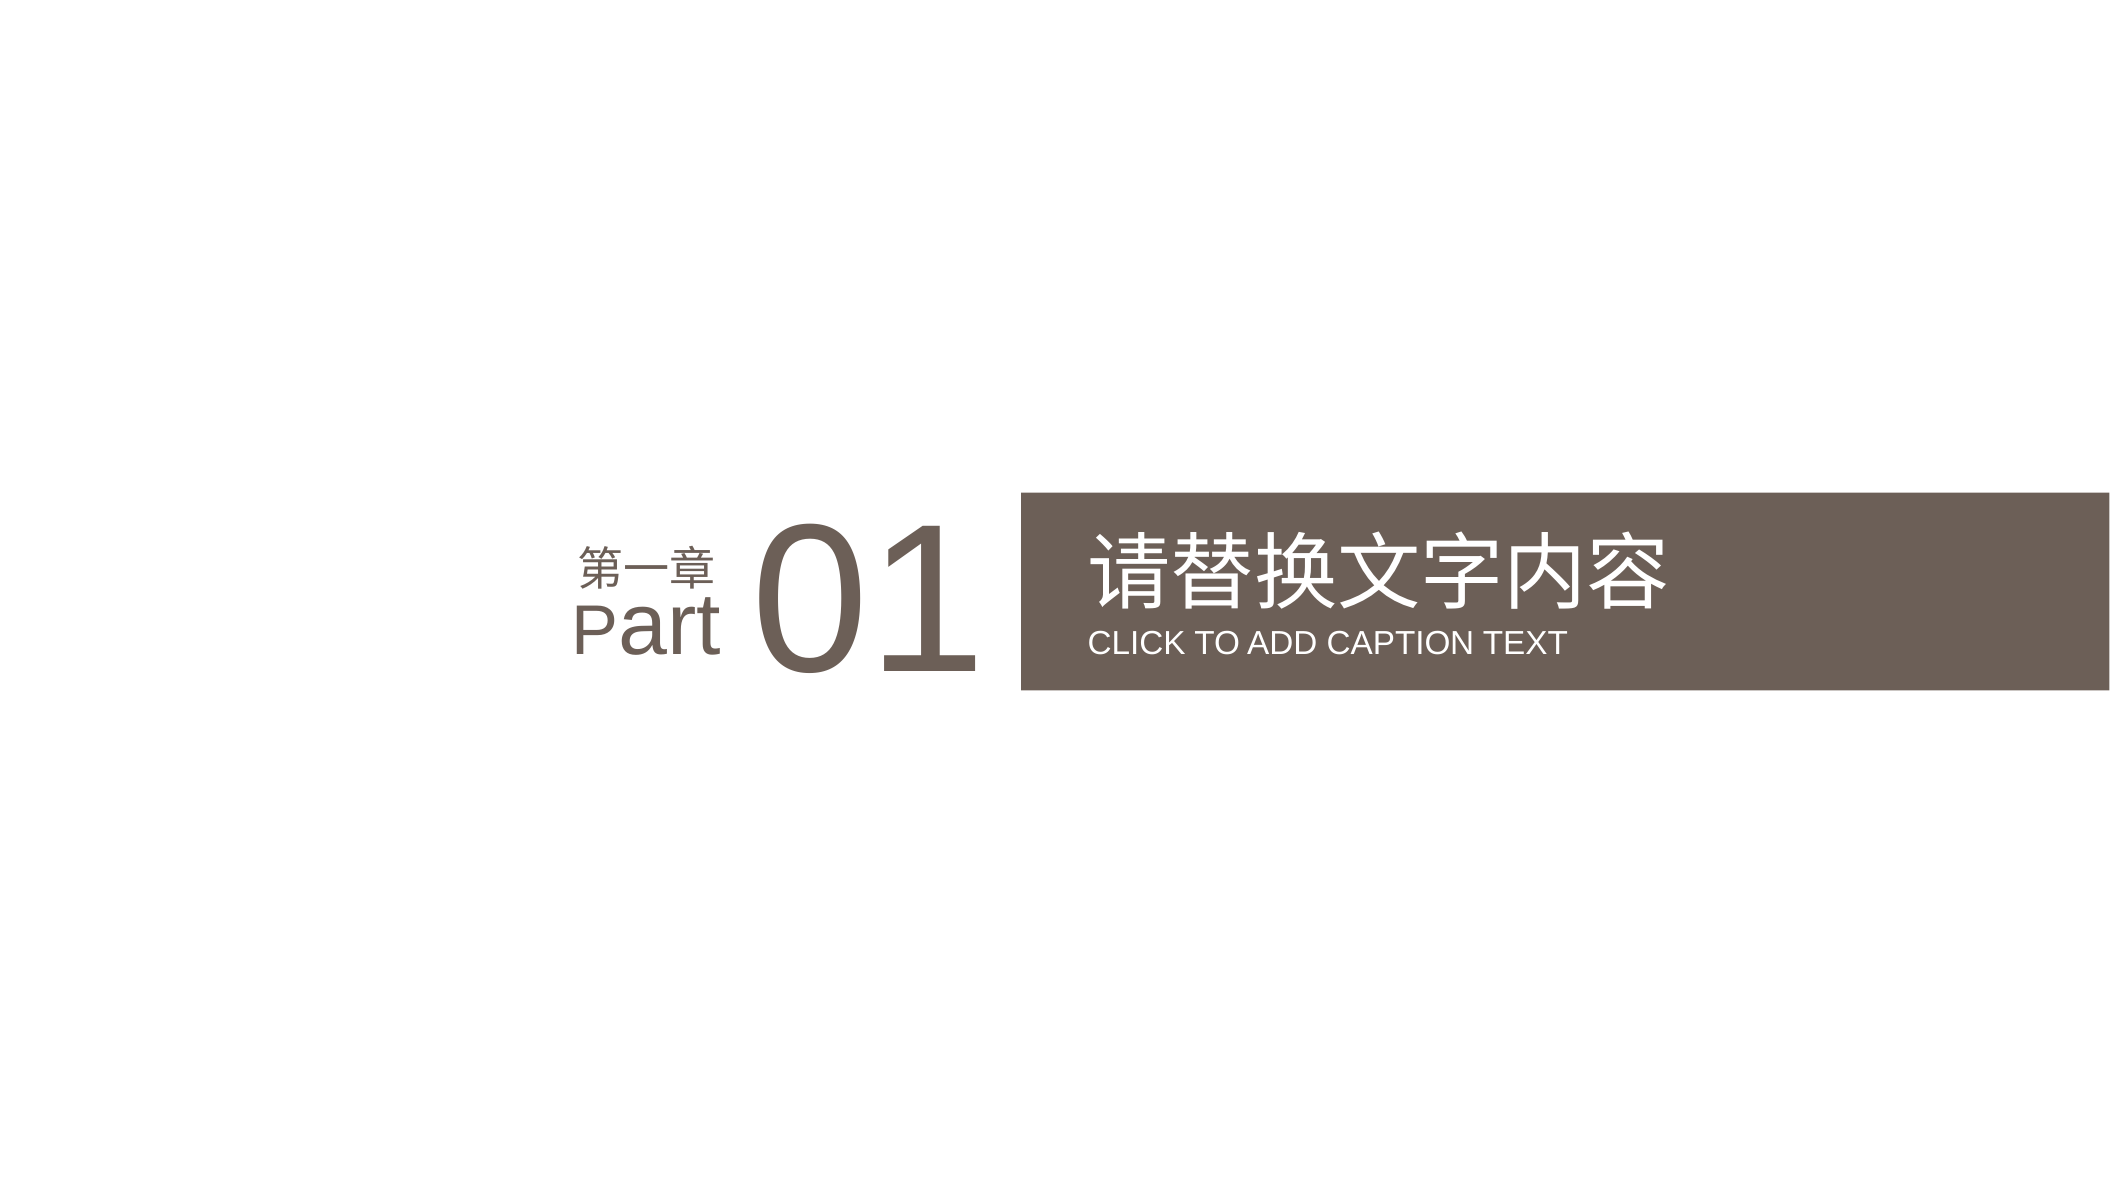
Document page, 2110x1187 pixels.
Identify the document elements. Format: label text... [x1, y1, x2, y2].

text_box Part [571, 566, 722, 673]
text_box 第一章 [577, 539, 716, 595]
text_box CLICK TO ADD CAPTION TEXT [1087, 625, 1787, 662]
text_box 请替换文字内容 [1087, 530, 1787, 621]
text_box 01 [751, 460, 986, 714]
text_box [1021, 492, 2110, 691]
